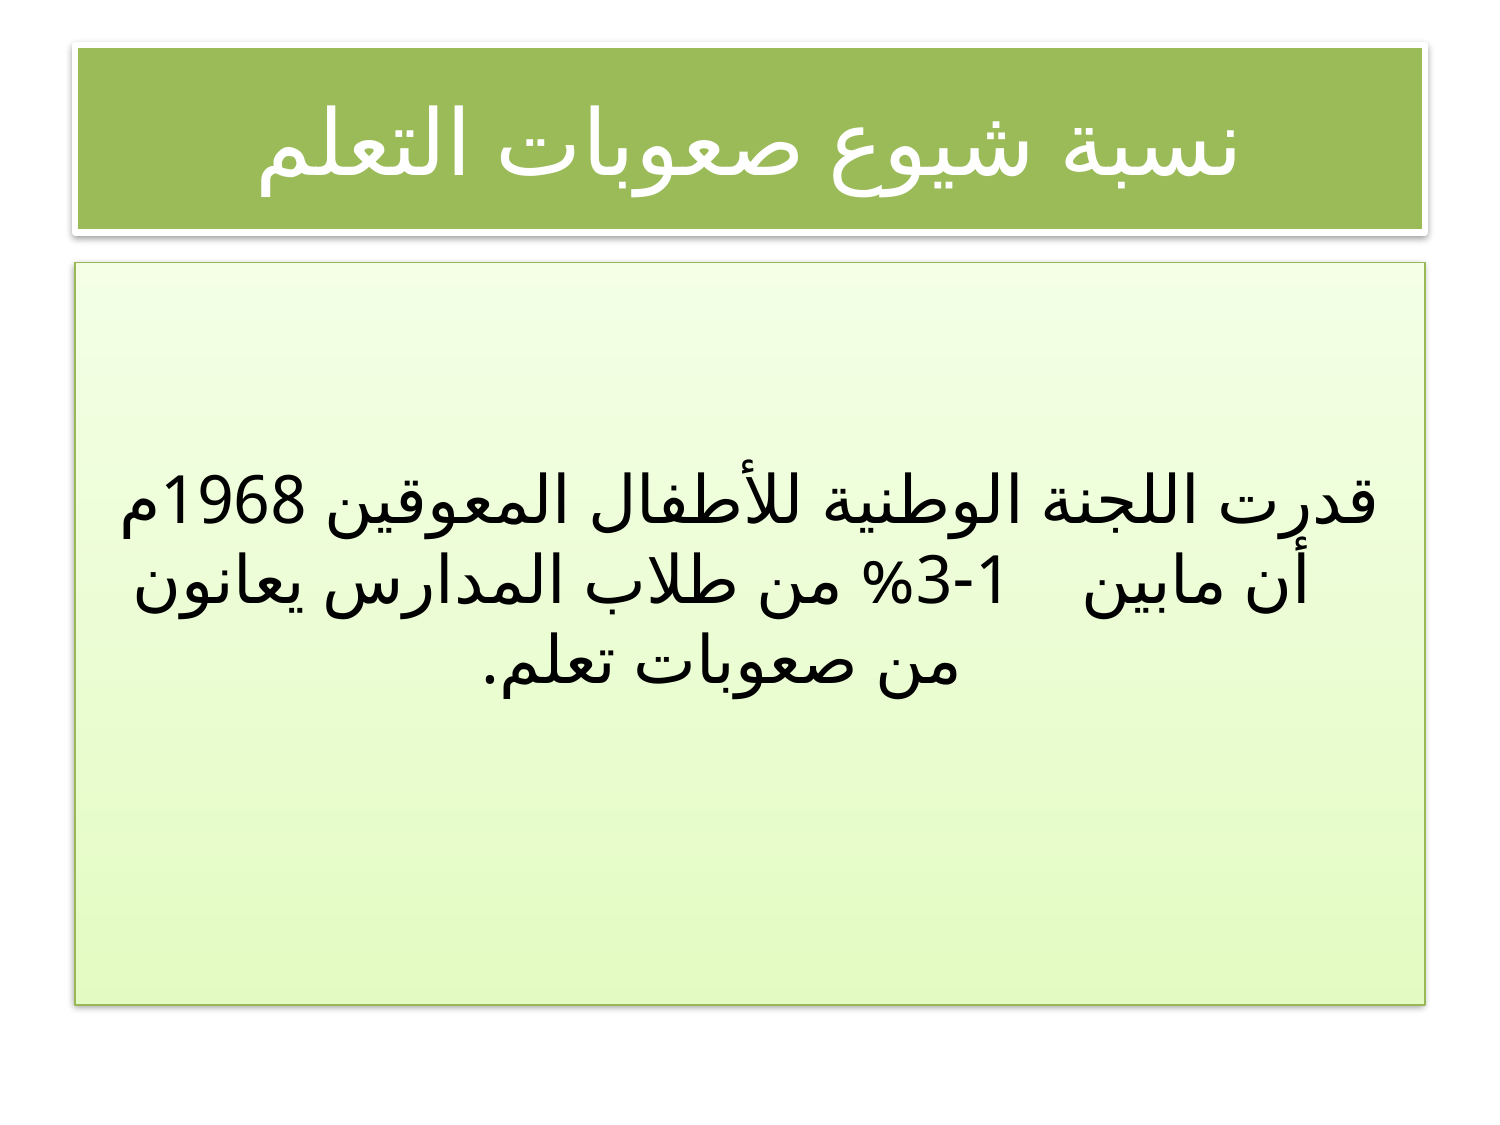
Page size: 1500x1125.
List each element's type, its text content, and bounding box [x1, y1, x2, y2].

list قدرت اللجنة الوطنية للأطفال المعوقين 1968م أن مابين 1-3% من طلاب المدارس يعانون من صعوبات تعلم. [74, 262, 1426, 1006]
title نسبة شيوع صعوبات التعلم [72, 42, 1428, 236]
